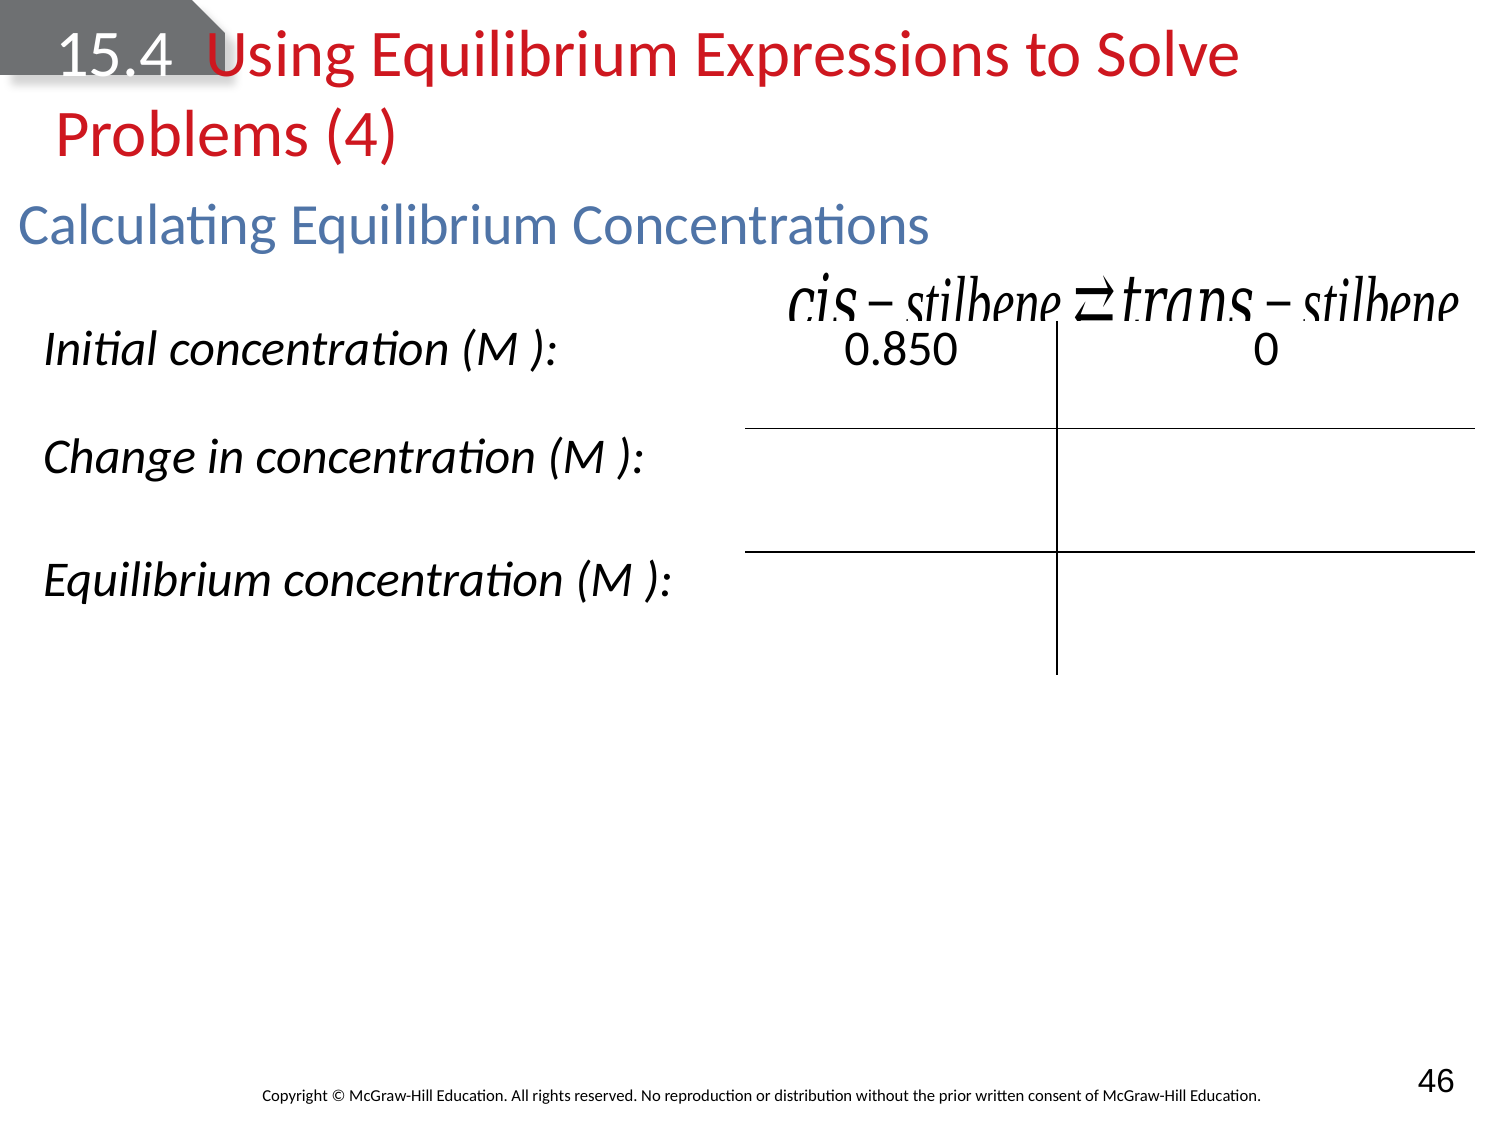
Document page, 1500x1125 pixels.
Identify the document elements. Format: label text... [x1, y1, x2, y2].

list Calculating Equilibrium Concentrations [3, 178, 1500, 279]
title 15.4 Using Equilibrium Expressions to Solve Problems (4) [3, 2, 1488, 155]
